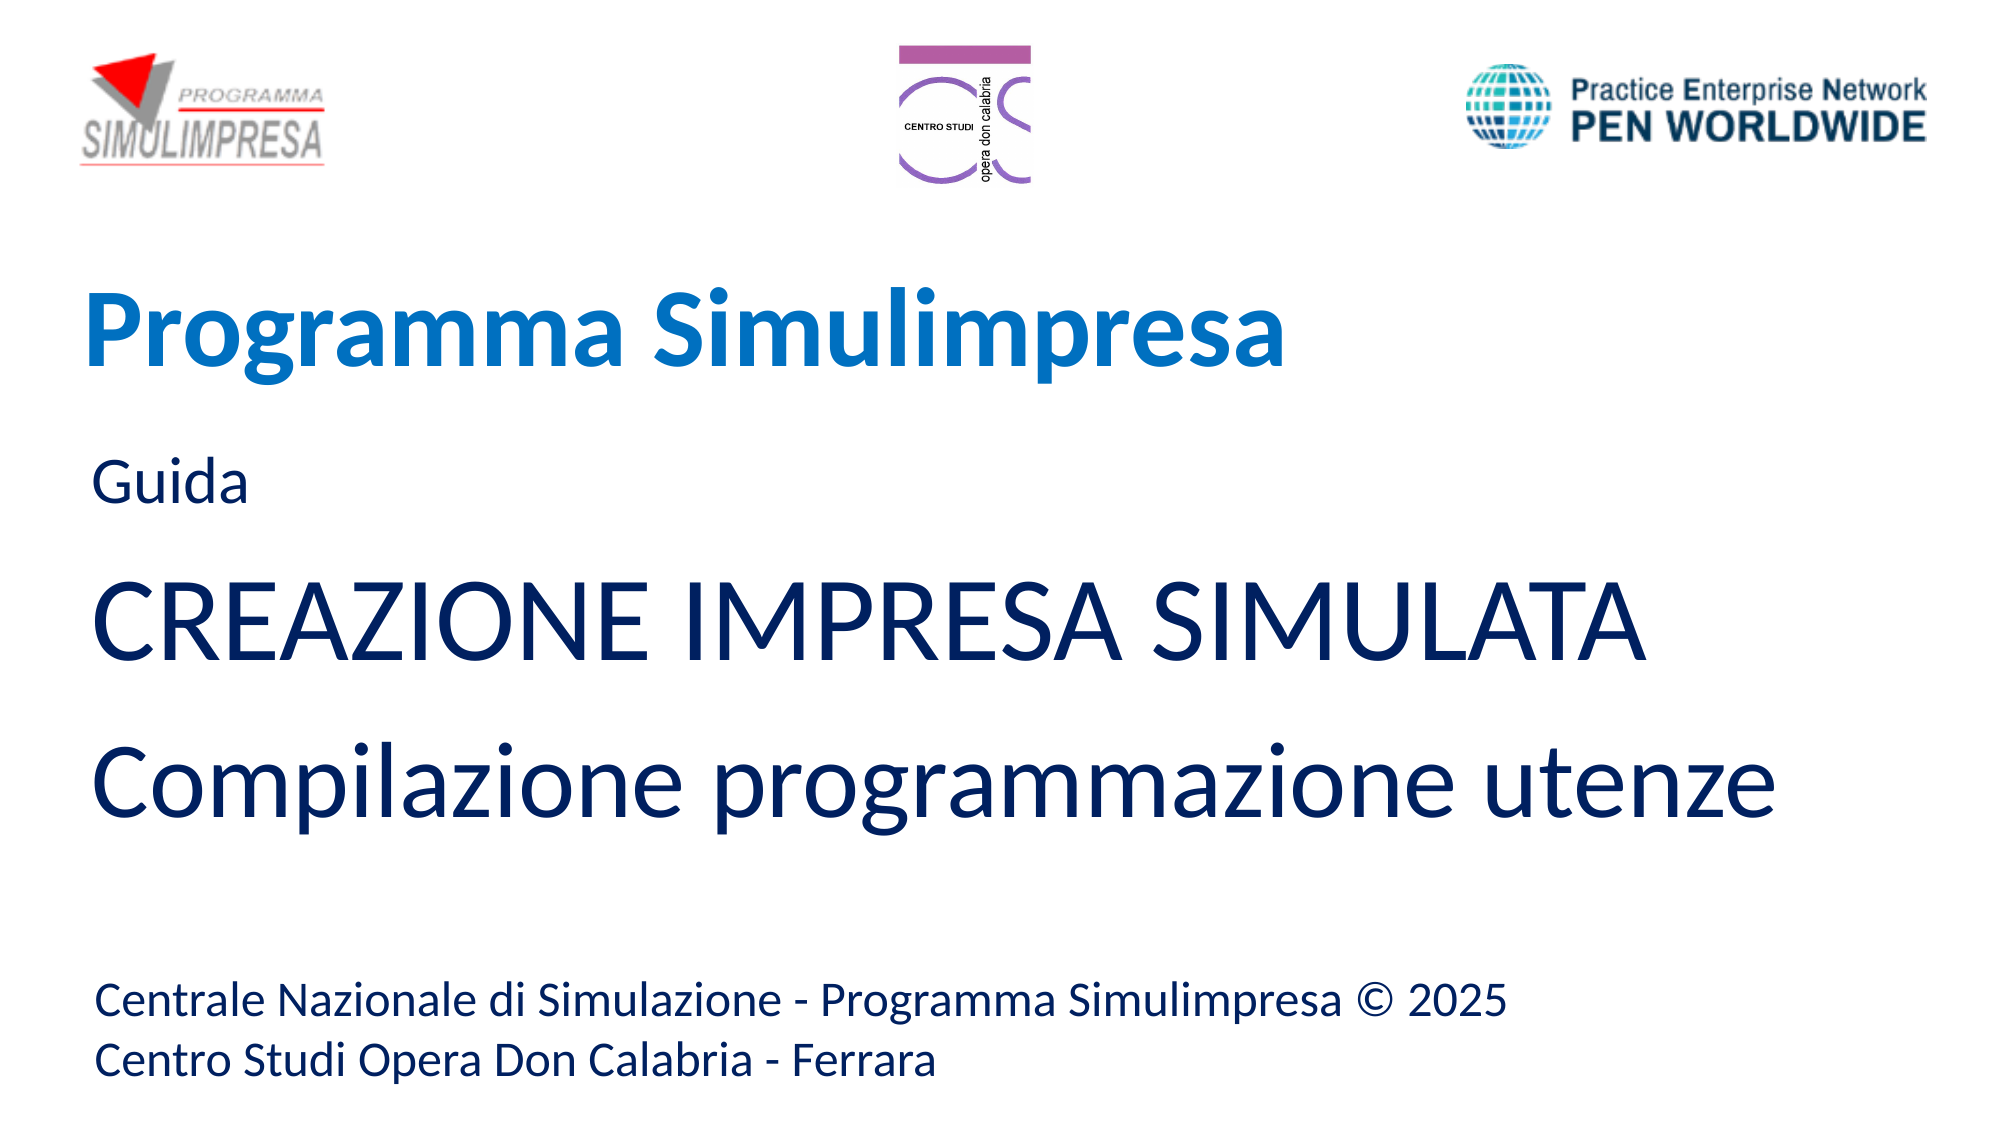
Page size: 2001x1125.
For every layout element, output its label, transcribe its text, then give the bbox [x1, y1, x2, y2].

title Programma Simulimpresa [68, 191, 1856, 398]
picture [76, 50, 336, 168]
picture [1466, 64, 1927, 149]
text_box Centrale Nazionale di Simulazione - Programma Simulimpresa © 2025 Centro Studi Opera Don Calabria - Ferrara [92, 965, 1926, 1087]
picture [896, 42, 1034, 188]
subtitle Guida CREAZIONE IMPRESA SIMULATA Compilazione programmazione utenze [76, 438, 1864, 852]
